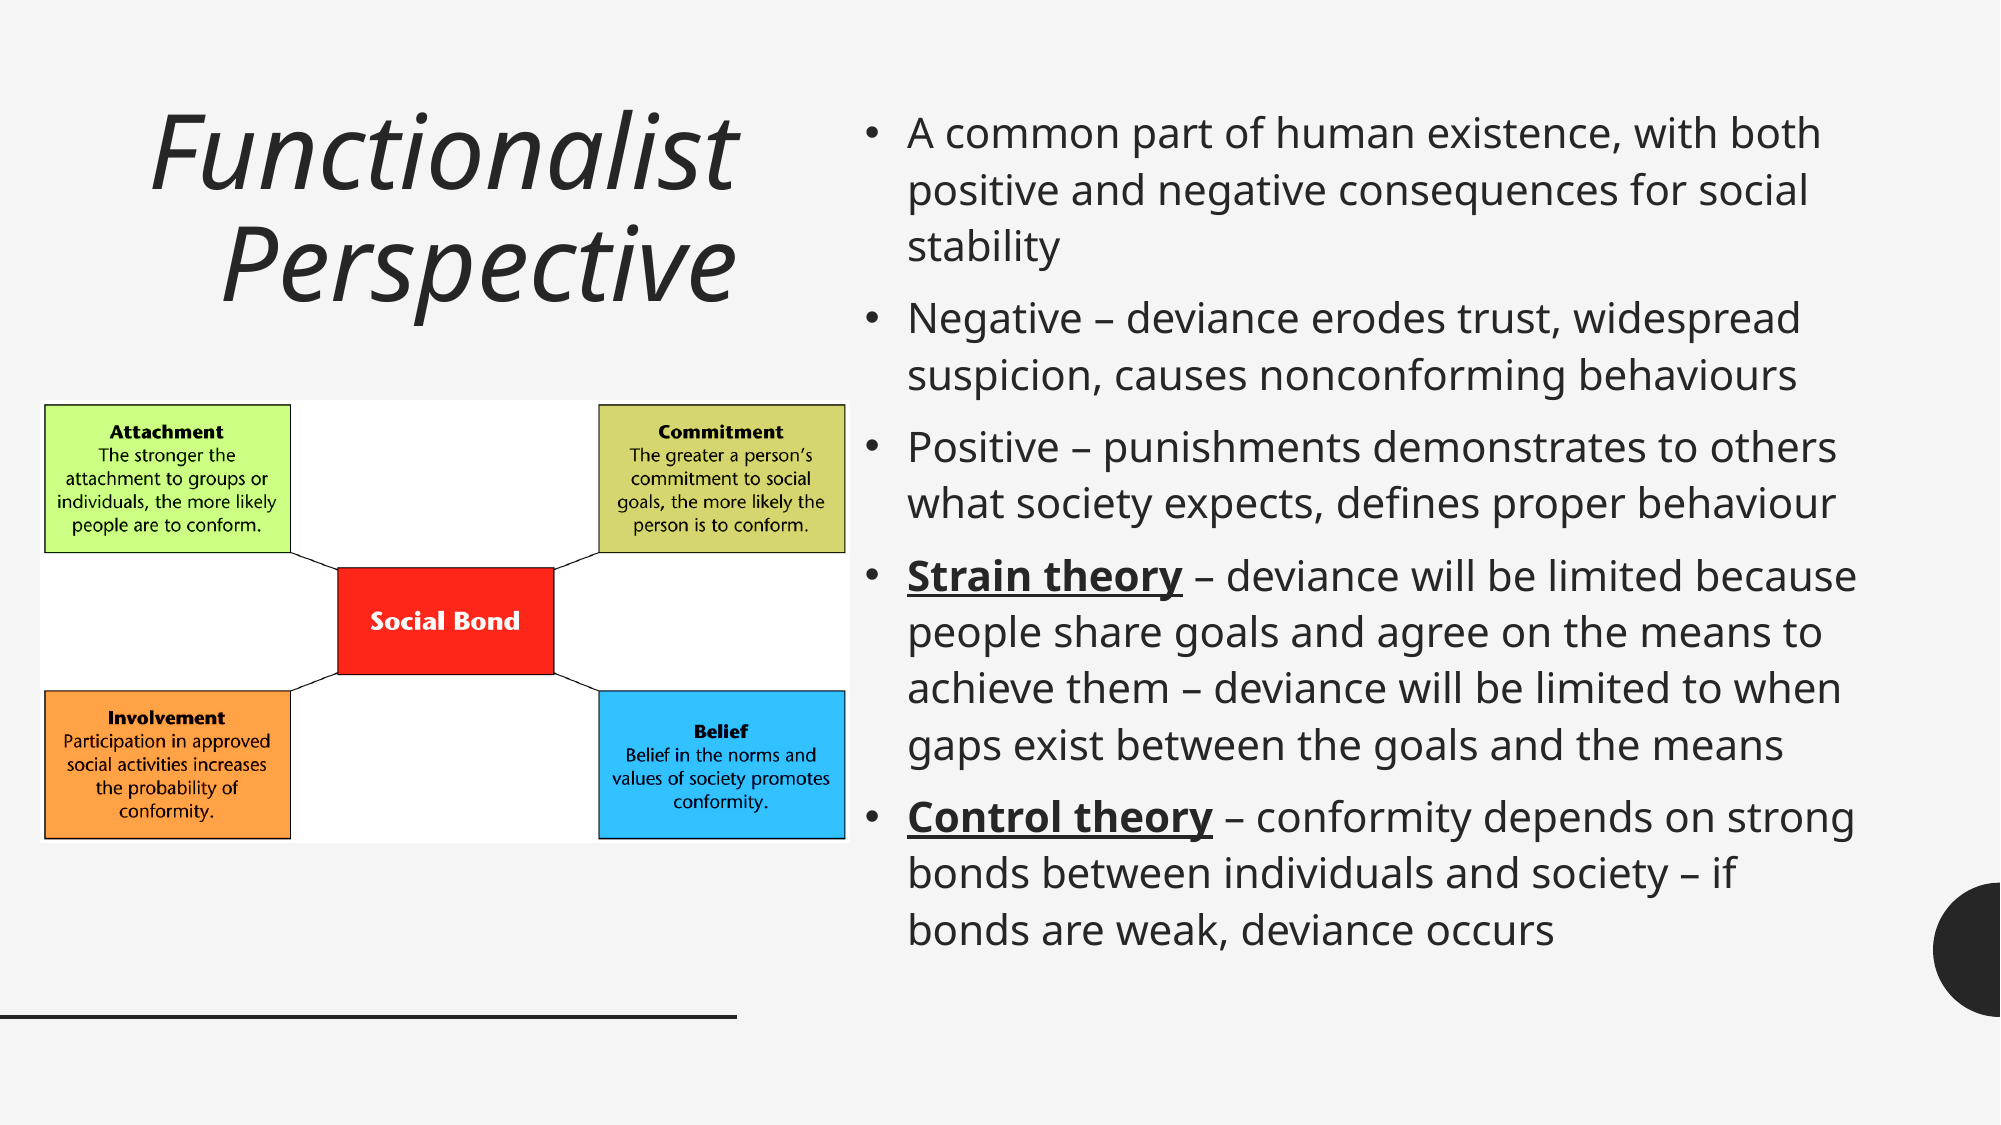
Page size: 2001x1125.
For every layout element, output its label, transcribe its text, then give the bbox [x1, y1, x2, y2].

title Functionalist Perspective [78, 91, 754, 362]
list A common part of human existence, with both positive and negative consequences for social stability Negative – deviance erodes trust, widespread suspicion, causes nonconforming behaviours Positive – punishments demonstrates to others what society expects, defines proper behaviour Strain theory – deviance will be limited because people share goals and agree on the means to achieve them – deviance will be limited to when gaps exist between the goals and the means Control theory – conformity depends on strong bonds between individuals and society – if bonds are weak, deviance occurs [849, 93, 1875, 1022]
picture [40, 400, 850, 843]
